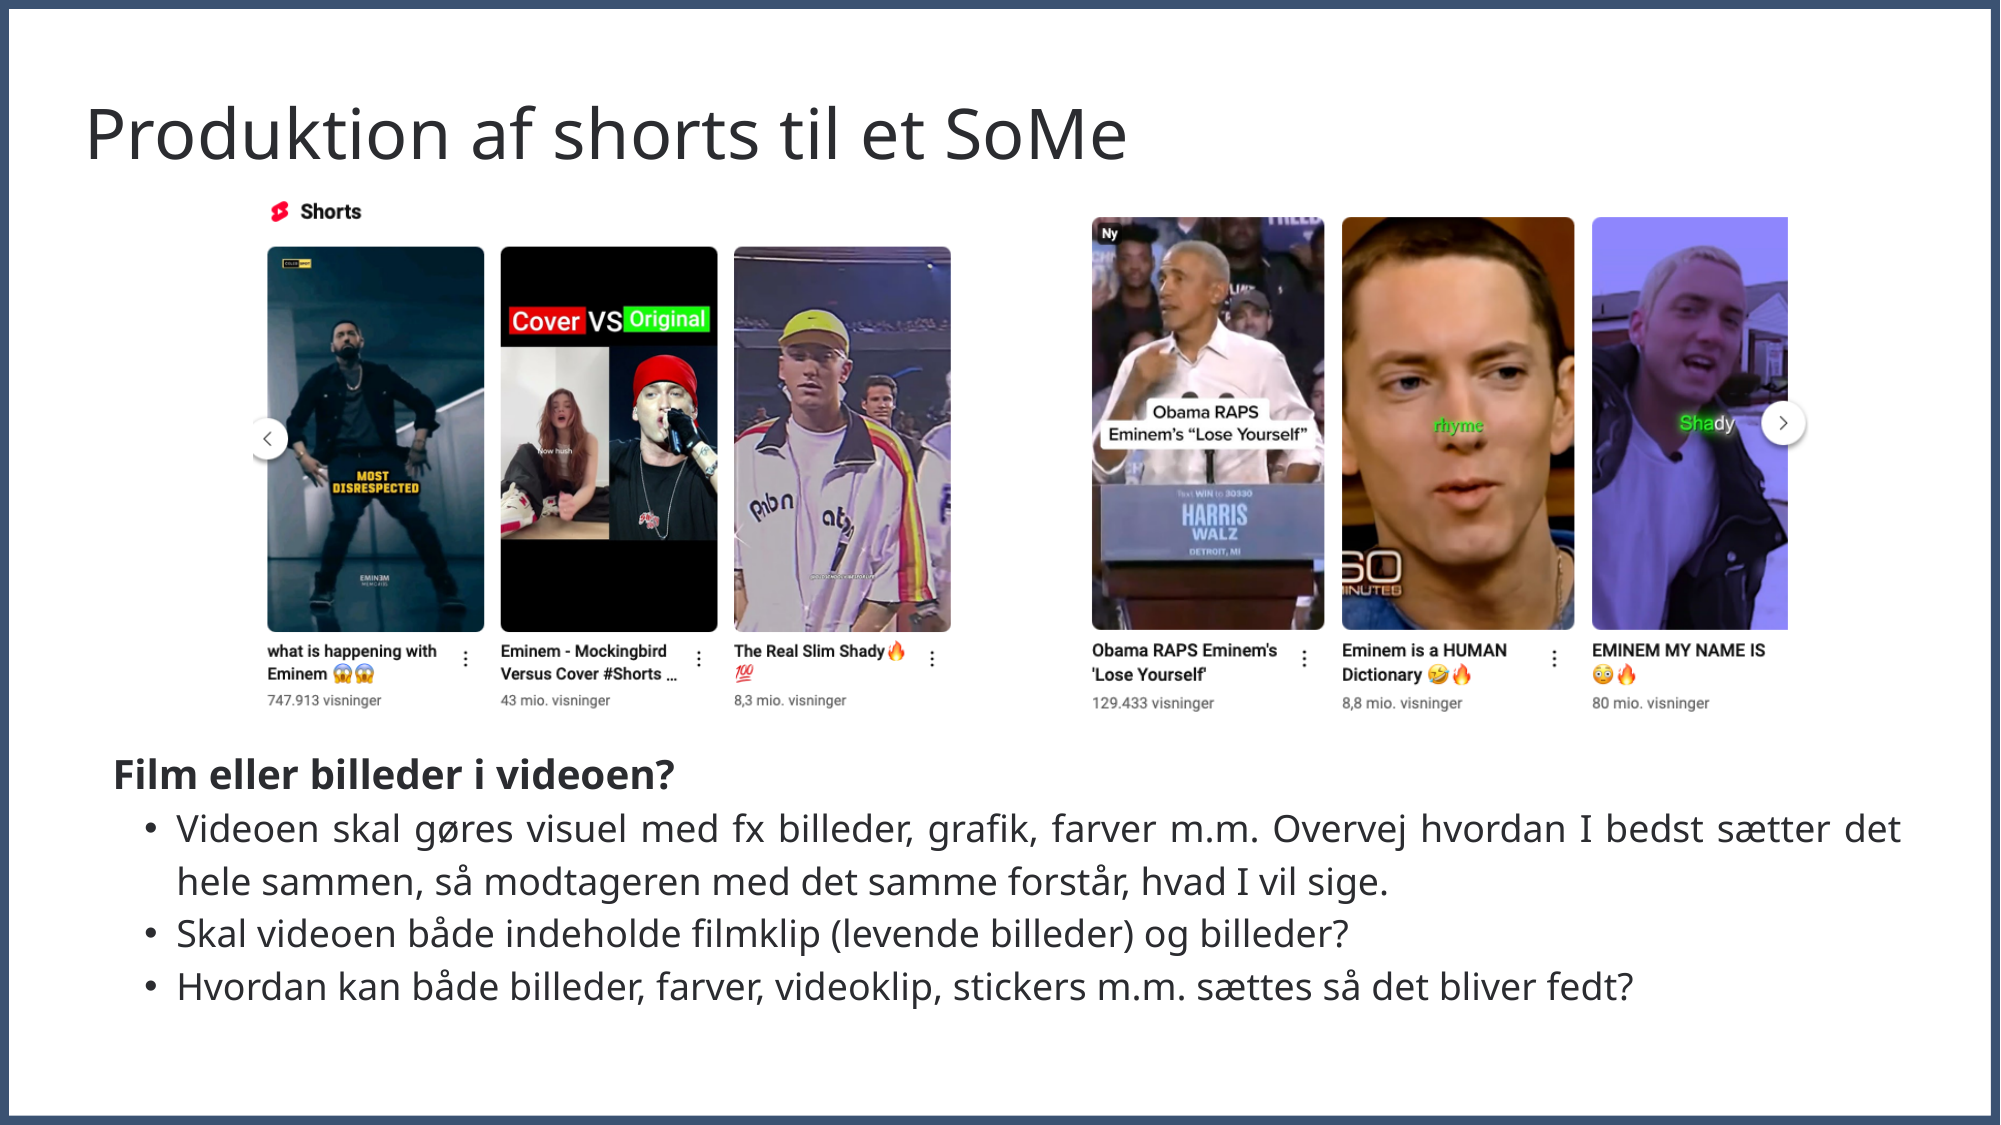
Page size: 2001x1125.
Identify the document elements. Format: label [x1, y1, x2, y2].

text_box [0, 0, 2000, 1125]
